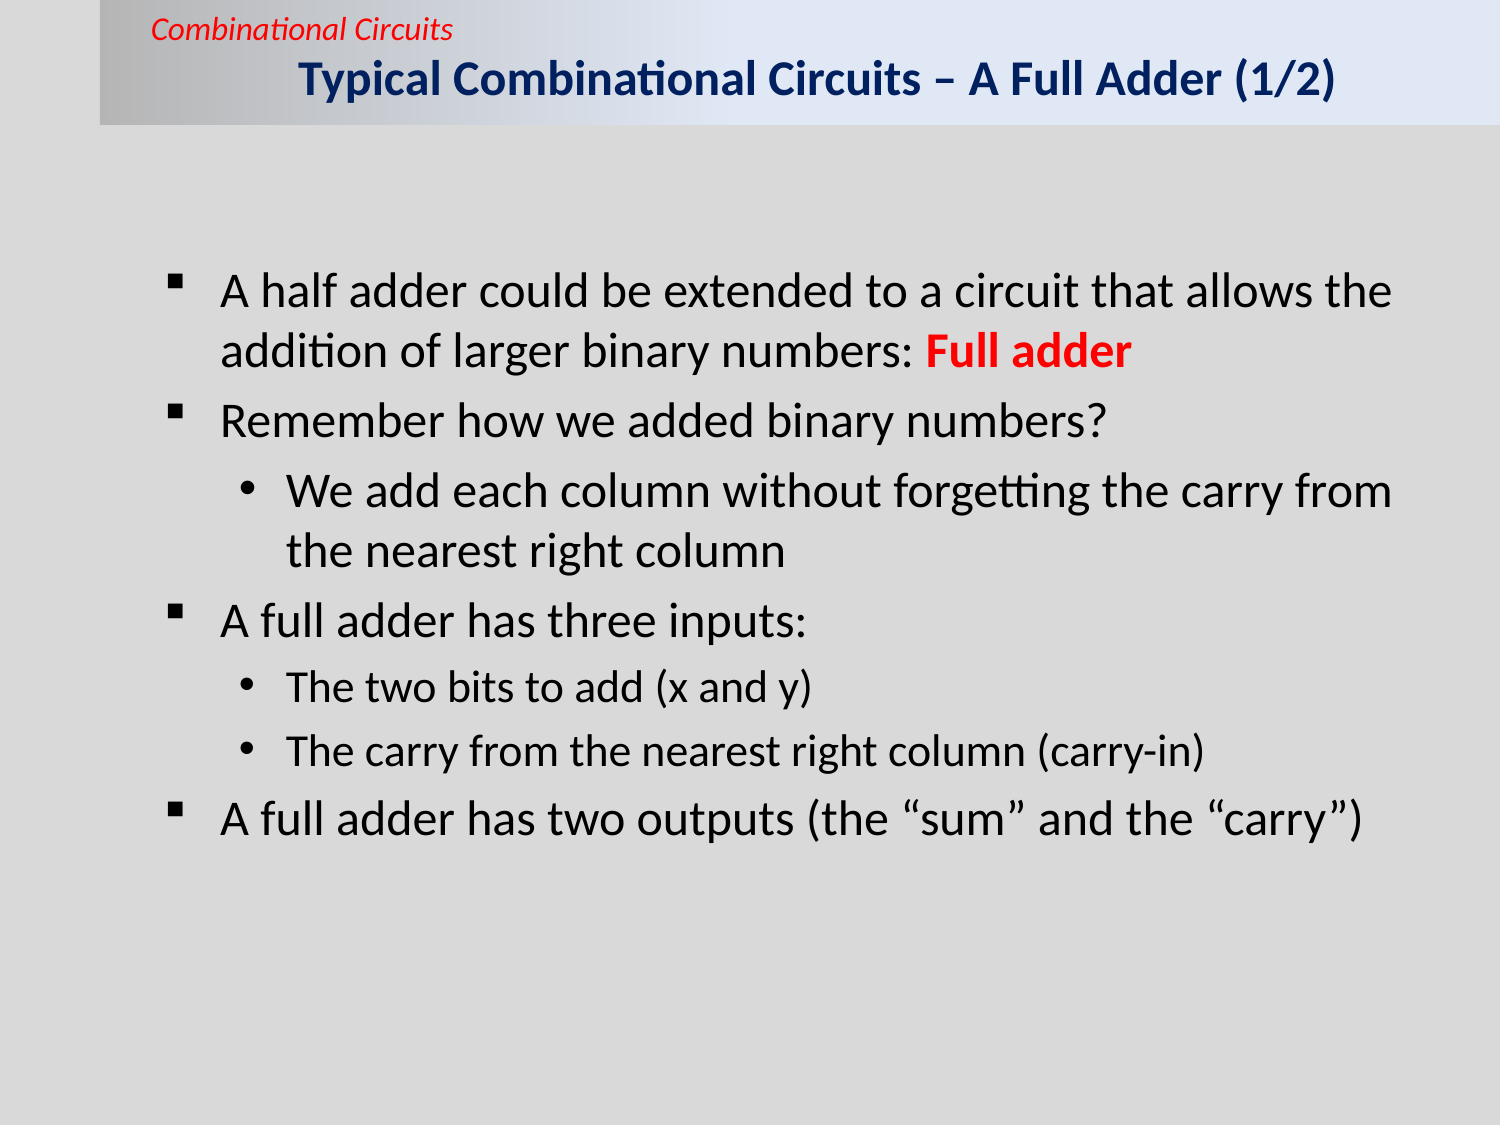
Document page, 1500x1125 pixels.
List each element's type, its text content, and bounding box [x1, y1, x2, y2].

list A half adder could be extended to a circuit that allows the addition of larger binary numbers: Full adder Remember how we added binary numbers? We add each column without forgetting the carry from the nearest right column A full adder has three inputs: The two bits to add (x and y) The carry from the nearest right column (carry-in) A full adder has two outputs (the “sum” and the “carry”) [148, 249, 1487, 993]
list Combinational Circuits [135, 0, 638, 38]
title Typical Combinational Circuits – A Full Adder (1/2) [135, 37, 1500, 113]
